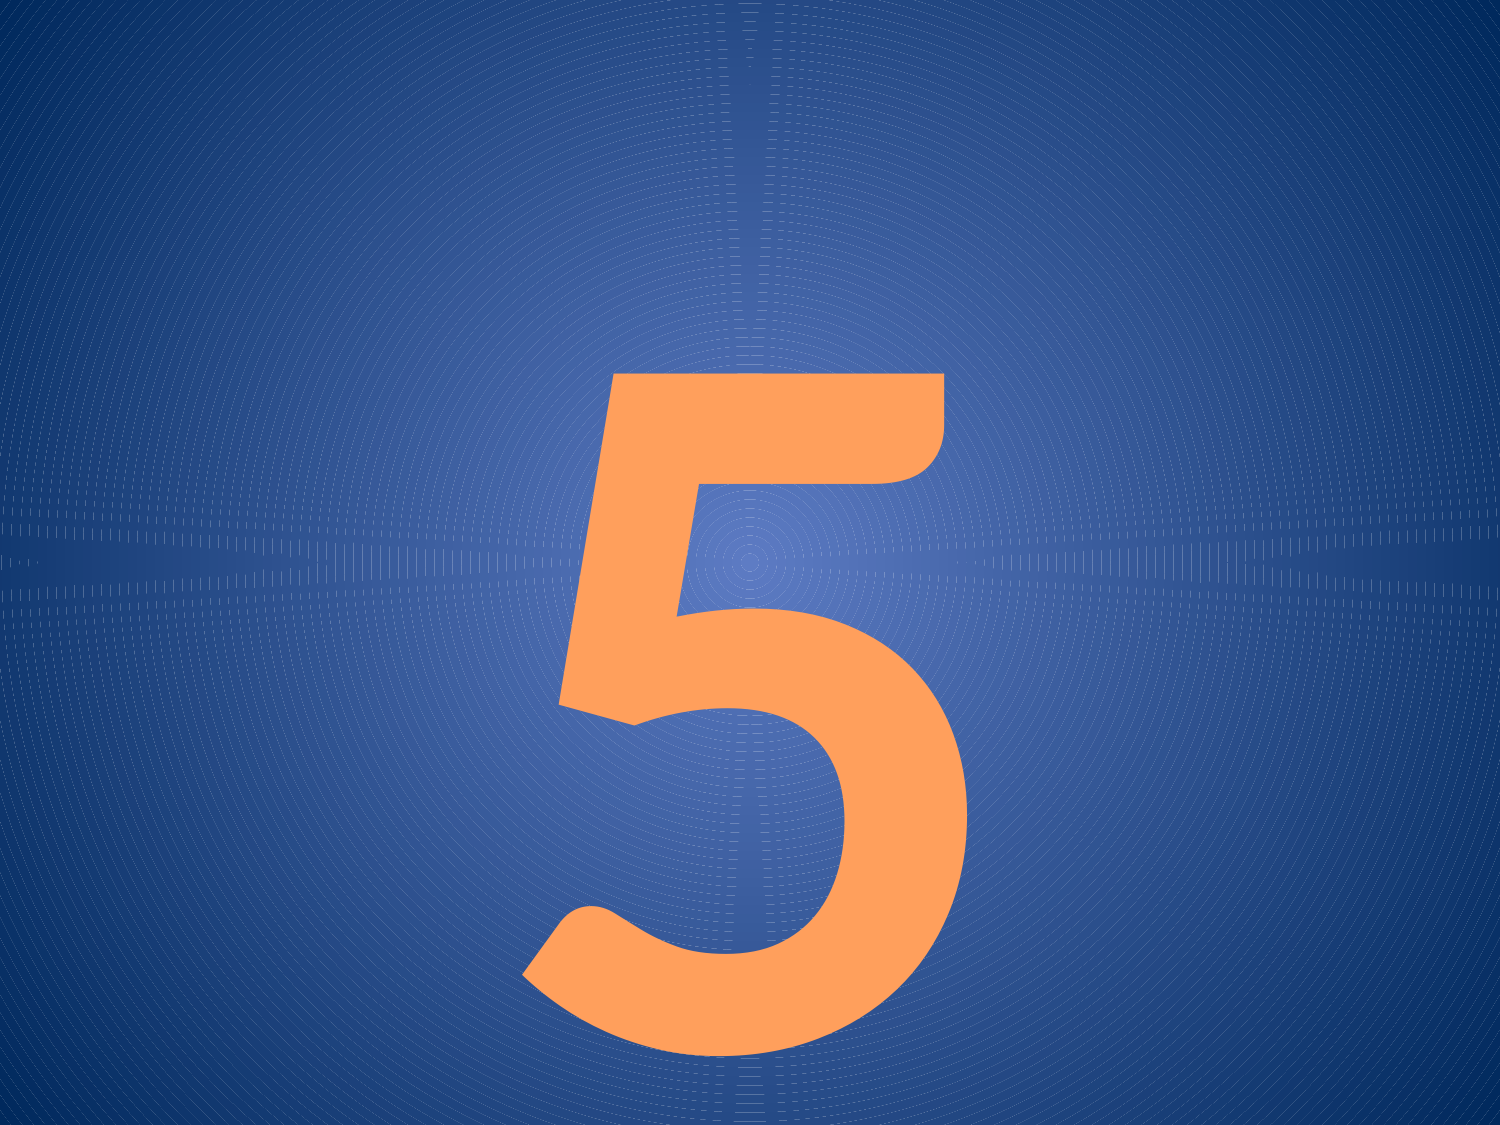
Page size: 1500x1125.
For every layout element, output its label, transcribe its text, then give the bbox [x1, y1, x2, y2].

text_box 5 [477, 0, 1036, 1125]
